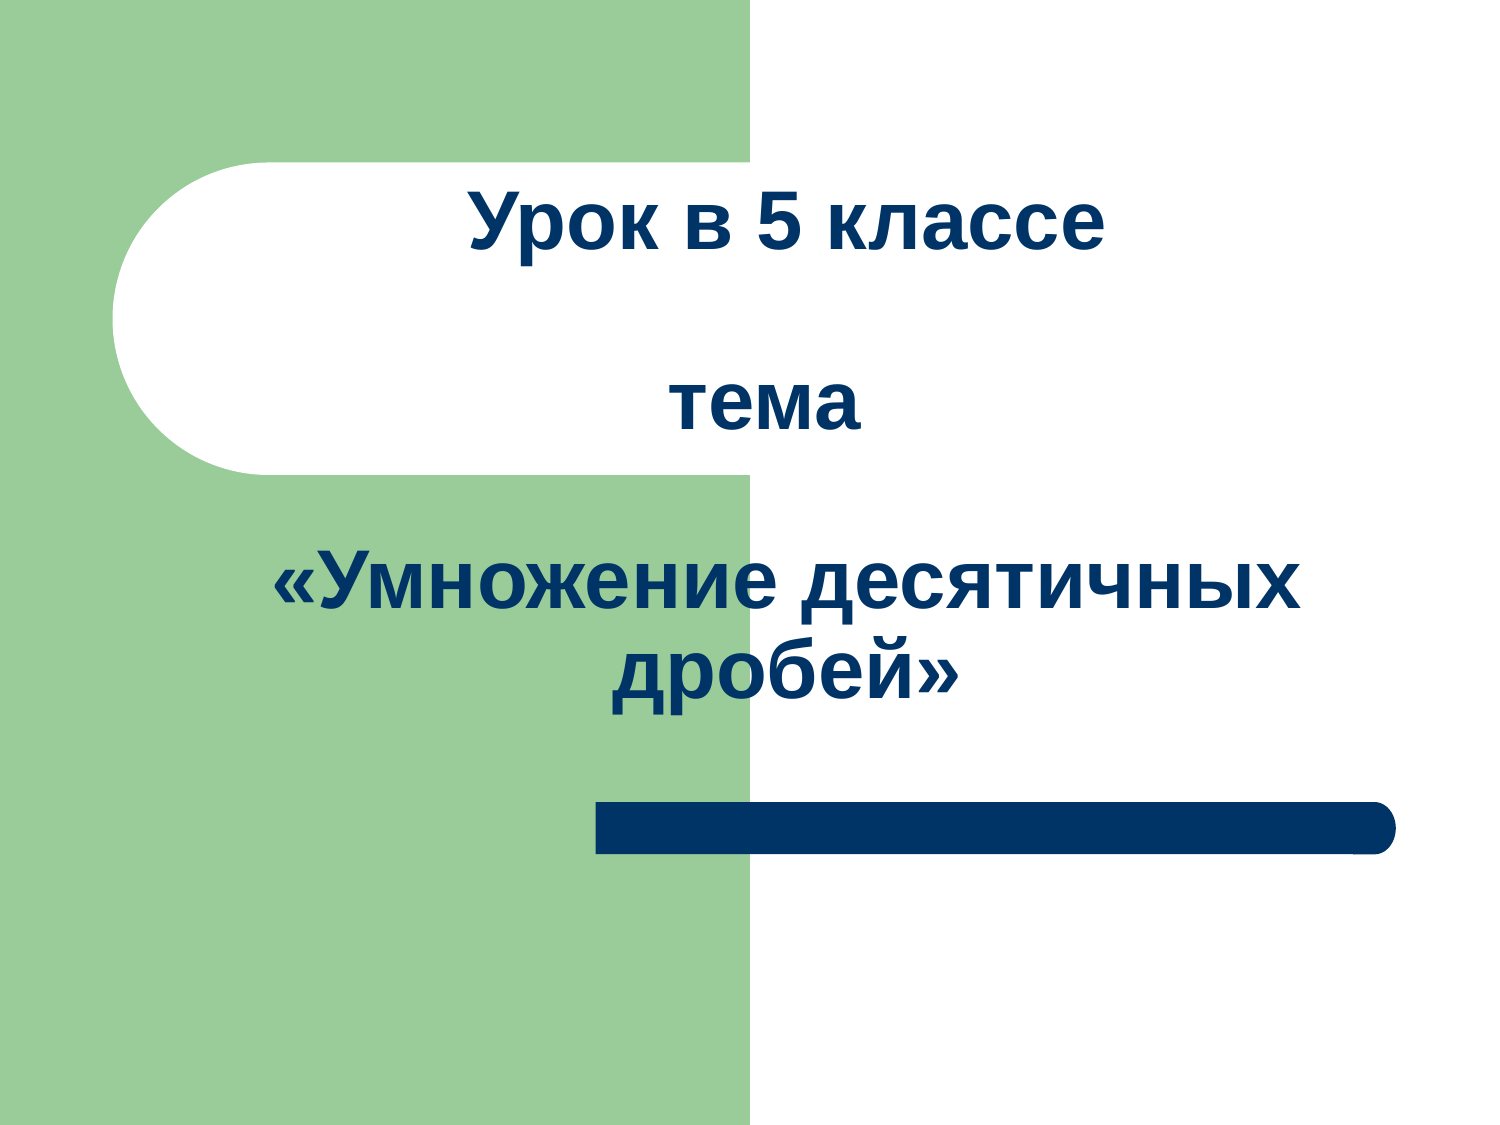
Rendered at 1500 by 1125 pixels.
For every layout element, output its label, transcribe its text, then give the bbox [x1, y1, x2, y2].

title Урок в 5 классе тема «Умножение десятичных дробей» [111, 290, 1463, 604]
